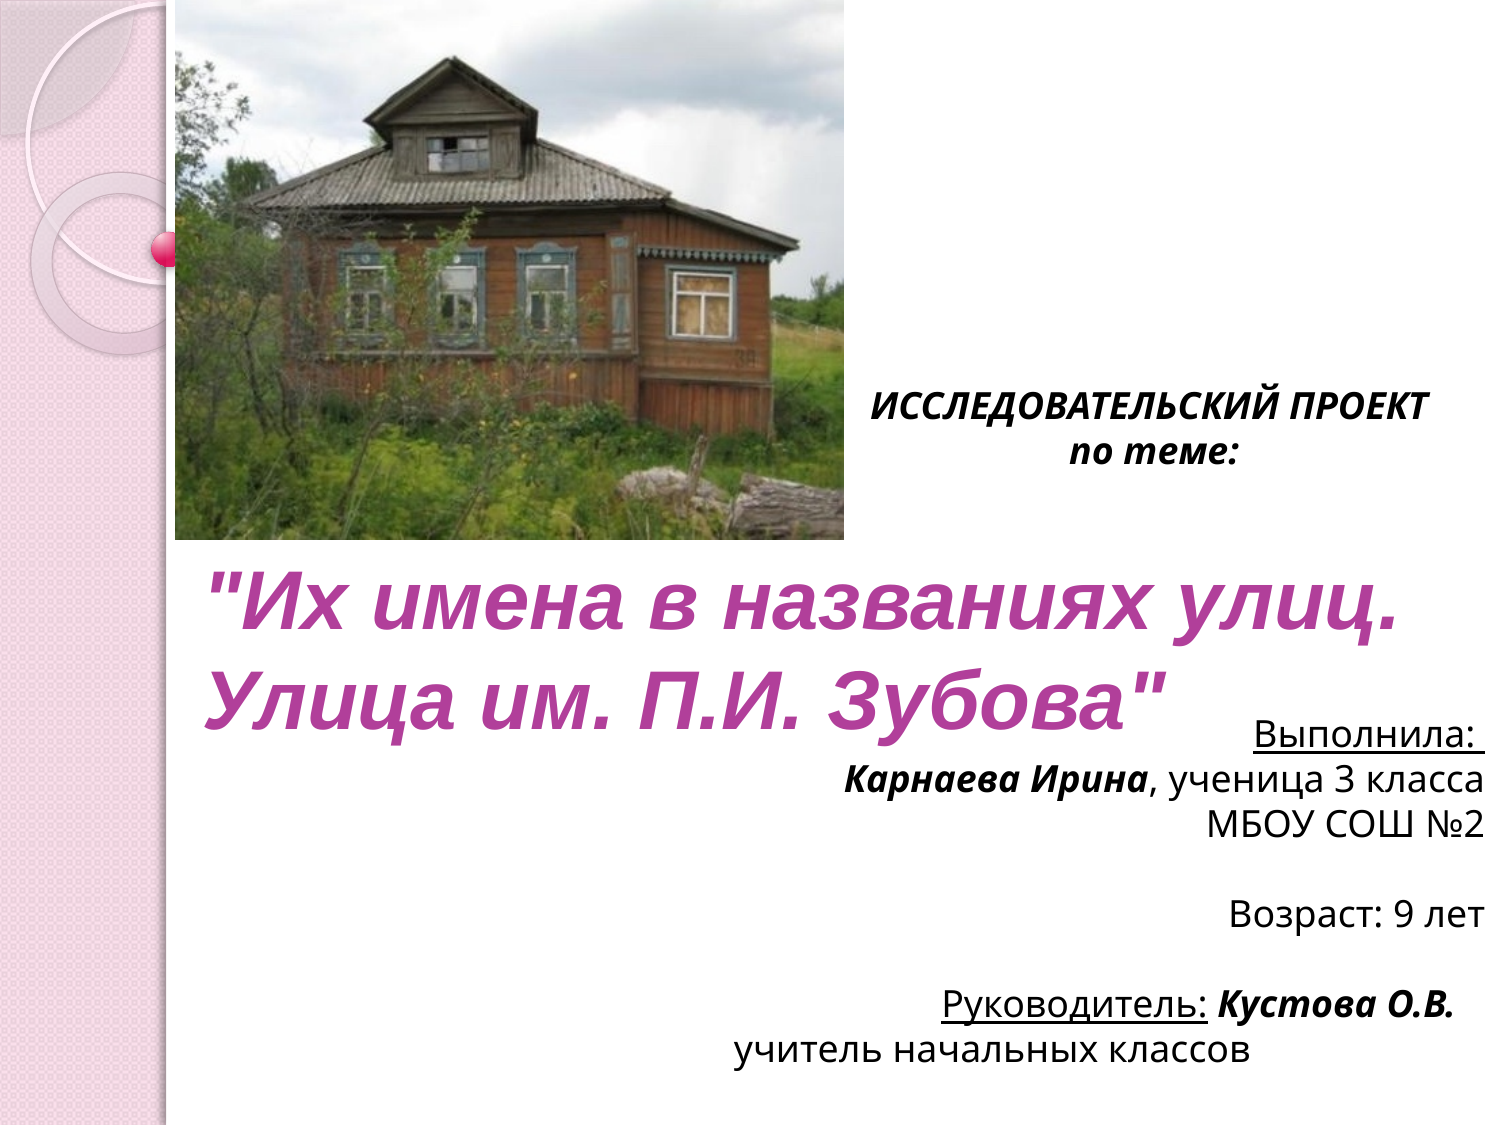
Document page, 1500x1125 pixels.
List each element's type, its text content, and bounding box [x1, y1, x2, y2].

picture [175, 0, 844, 540]
text_box Выполнила: Карнаева Ирина, ученица 3 класса МБОУ СОШ №2 Возраст: 9 лет Руководитель: Кустова О.В. учитель начальных классов [714, 703, 1500, 1125]
text_box ИССЛЕДОВАТЕЛЬСКИЙ ПРОЕКТ по теме: [850, 374, 1500, 525]
text_box "Их имена в названиях улиц. Улица им. П.И. Зубова" [187, 538, 1500, 954]
